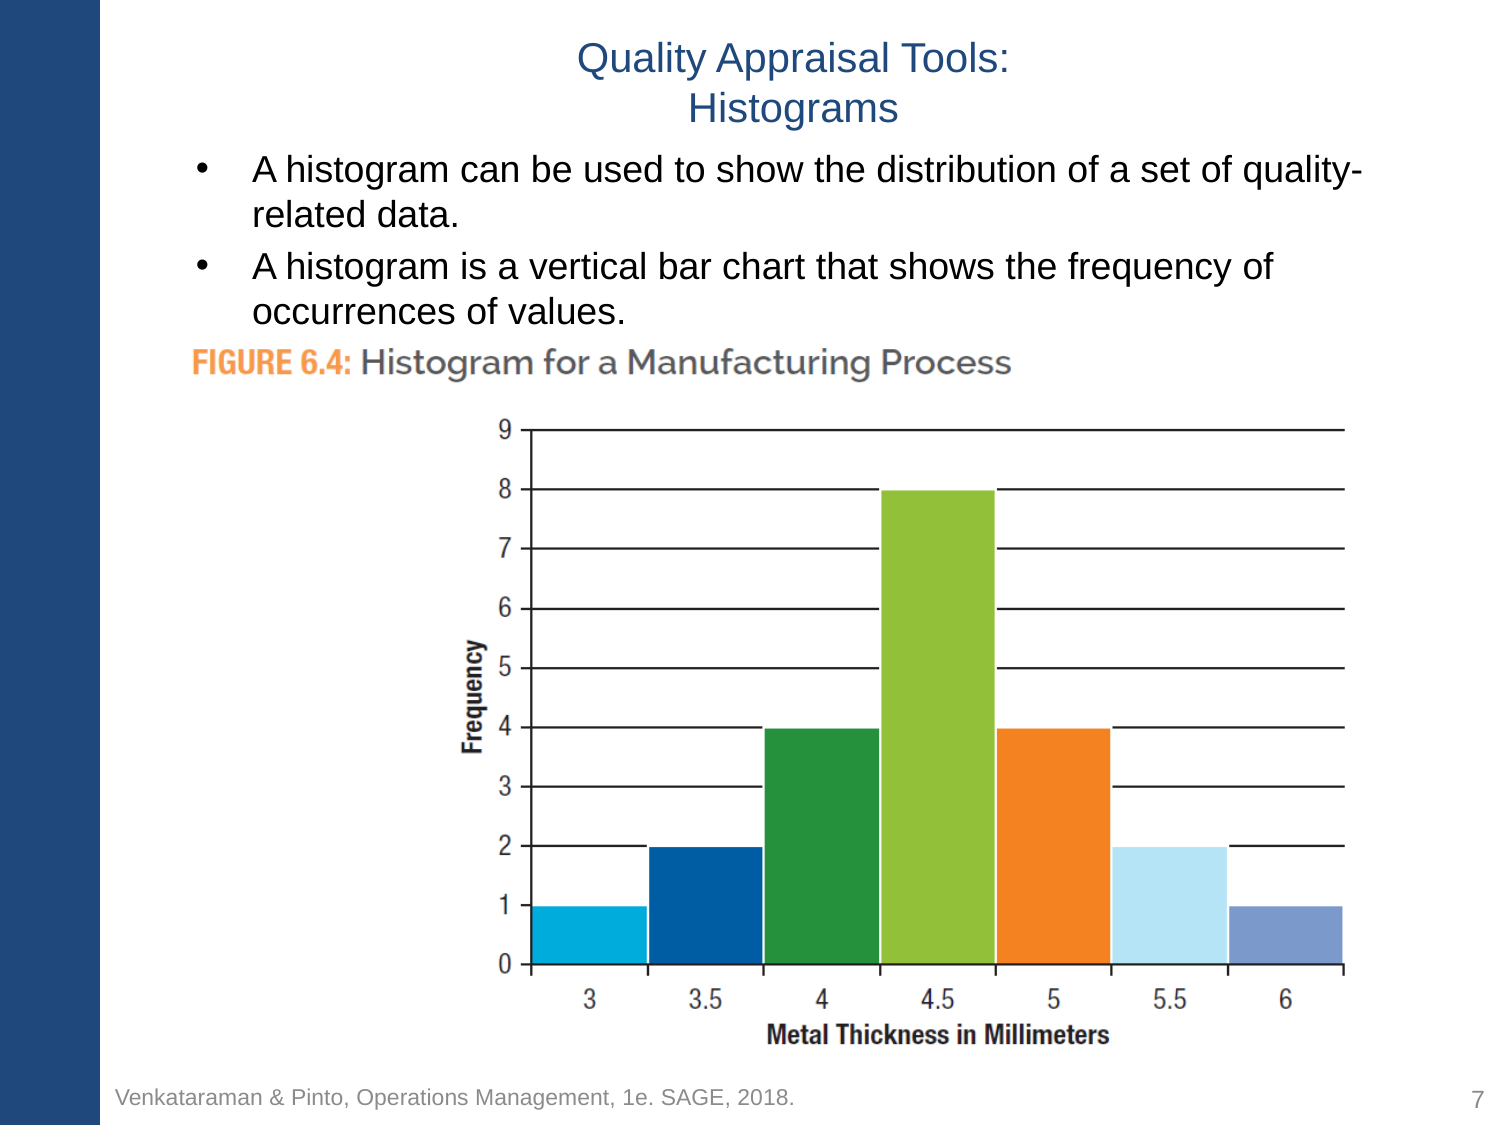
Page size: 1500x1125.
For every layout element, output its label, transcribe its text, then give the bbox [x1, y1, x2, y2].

footer Venkataraman & Pinto, Operations Management, 1e. SAGE, 2018. [99, 1074, 875, 1125]
picture [187, 339, 1451, 1067]
title Quality Appraisal Tools: Histograms [162, 0, 1425, 163]
list A histogram can be used to show the distribution of a set of quality-related data. A histogram is a vertical bar chart that shows the frequency of occurrences of values. [180, 137, 1444, 363]
slide_number 7 [1449, 1072, 1500, 1125]
